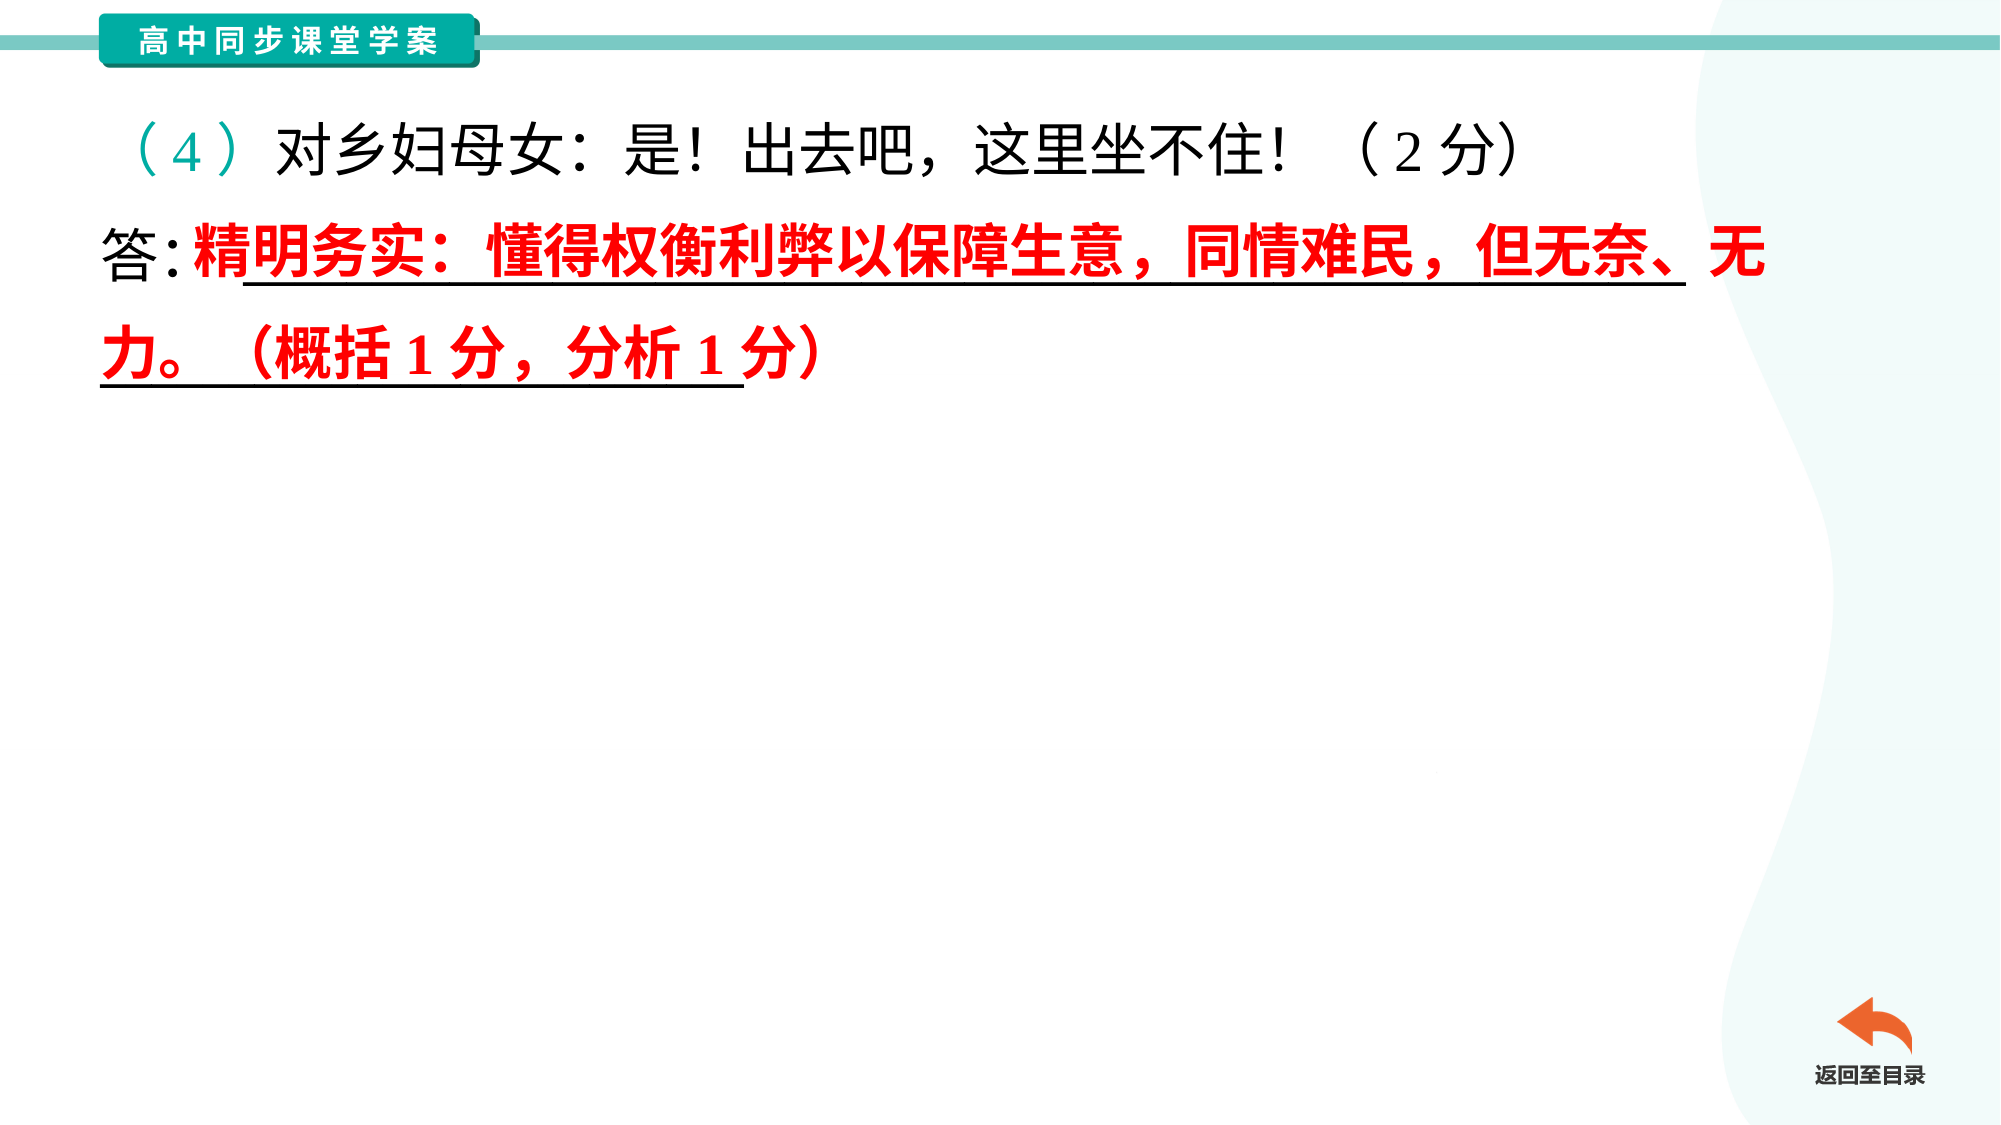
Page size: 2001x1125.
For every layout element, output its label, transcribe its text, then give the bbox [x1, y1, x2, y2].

text_box （4）对乡妇母女：是！出去吧，这里坐不住！（2分） 答： ________________________________________________________ _________________________ [100, 376, 1899, 380]
text_box （4）对乡妇母女：是！出去吧，这里坐不住！（2分） 答： ________________________________________________________ _________________________ [100, 76, 1899, 178]
text_box 精明务实：懂得权衡利弊以保障生意，同情难民，但无奈、无 力。（概括1分，分析1分） [100, 178, 1899, 376]
picture [0, 0, 2000, 1125]
